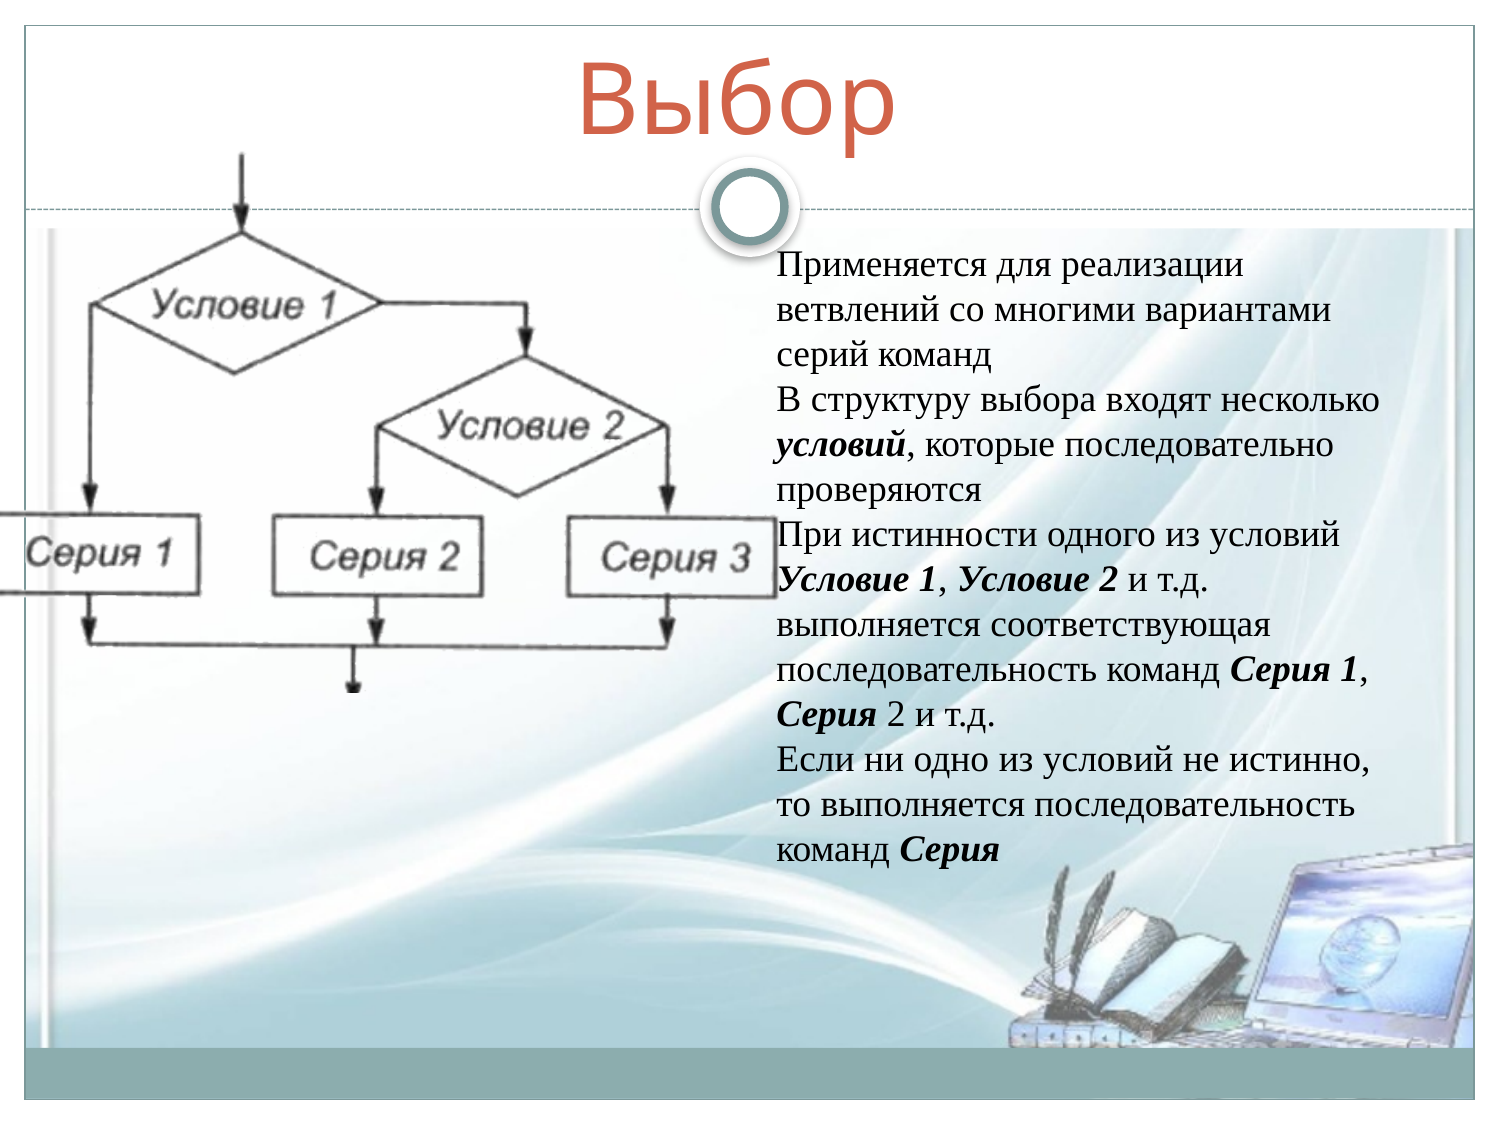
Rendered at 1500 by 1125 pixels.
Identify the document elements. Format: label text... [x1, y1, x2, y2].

picture [0, 148, 1473, 1047]
title Выбор [49, 37, 1450, 162]
text_box Применяется для реализации ветвлений со многими вариантами серий команд В структуру выбора входят несколько условий, которые последовательно проверяются При истинности одного из условий Условие 1, Условие 2 и т.д. выполняется соответствующая последовательность команд Серия 1, Серия 2 и т.д. Если ни одно из условий не истинно, то выполняется последовательность команд Серия [761, 231, 1430, 877]
